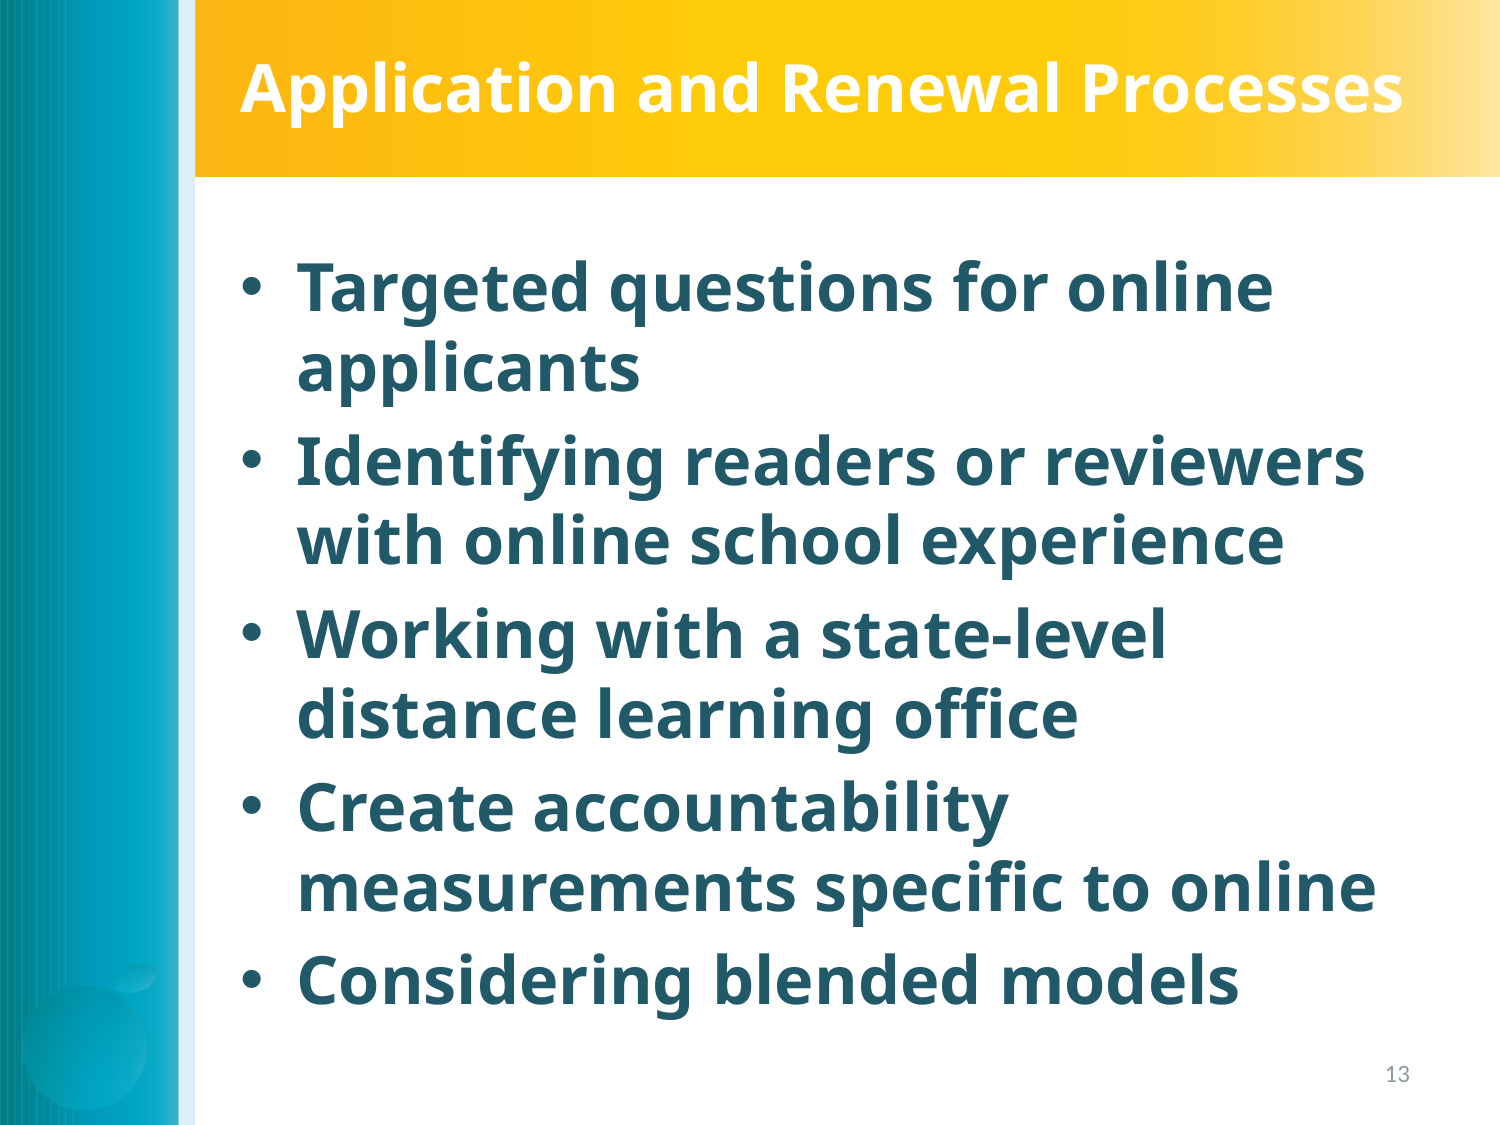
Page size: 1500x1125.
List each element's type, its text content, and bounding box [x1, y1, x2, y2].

slide_number 13 [1074, 1042, 1425, 1103]
picture [0, 0, 1500, 1125]
title Application and Renewal Processes [225, 0, 1500, 172]
list Targeted questions for online applicants Identifying readers or reviewers with online school experience Working with a state-level distance learning office Create accountability measurements specific to online Considering blended models [224, 237, 1441, 1087]
